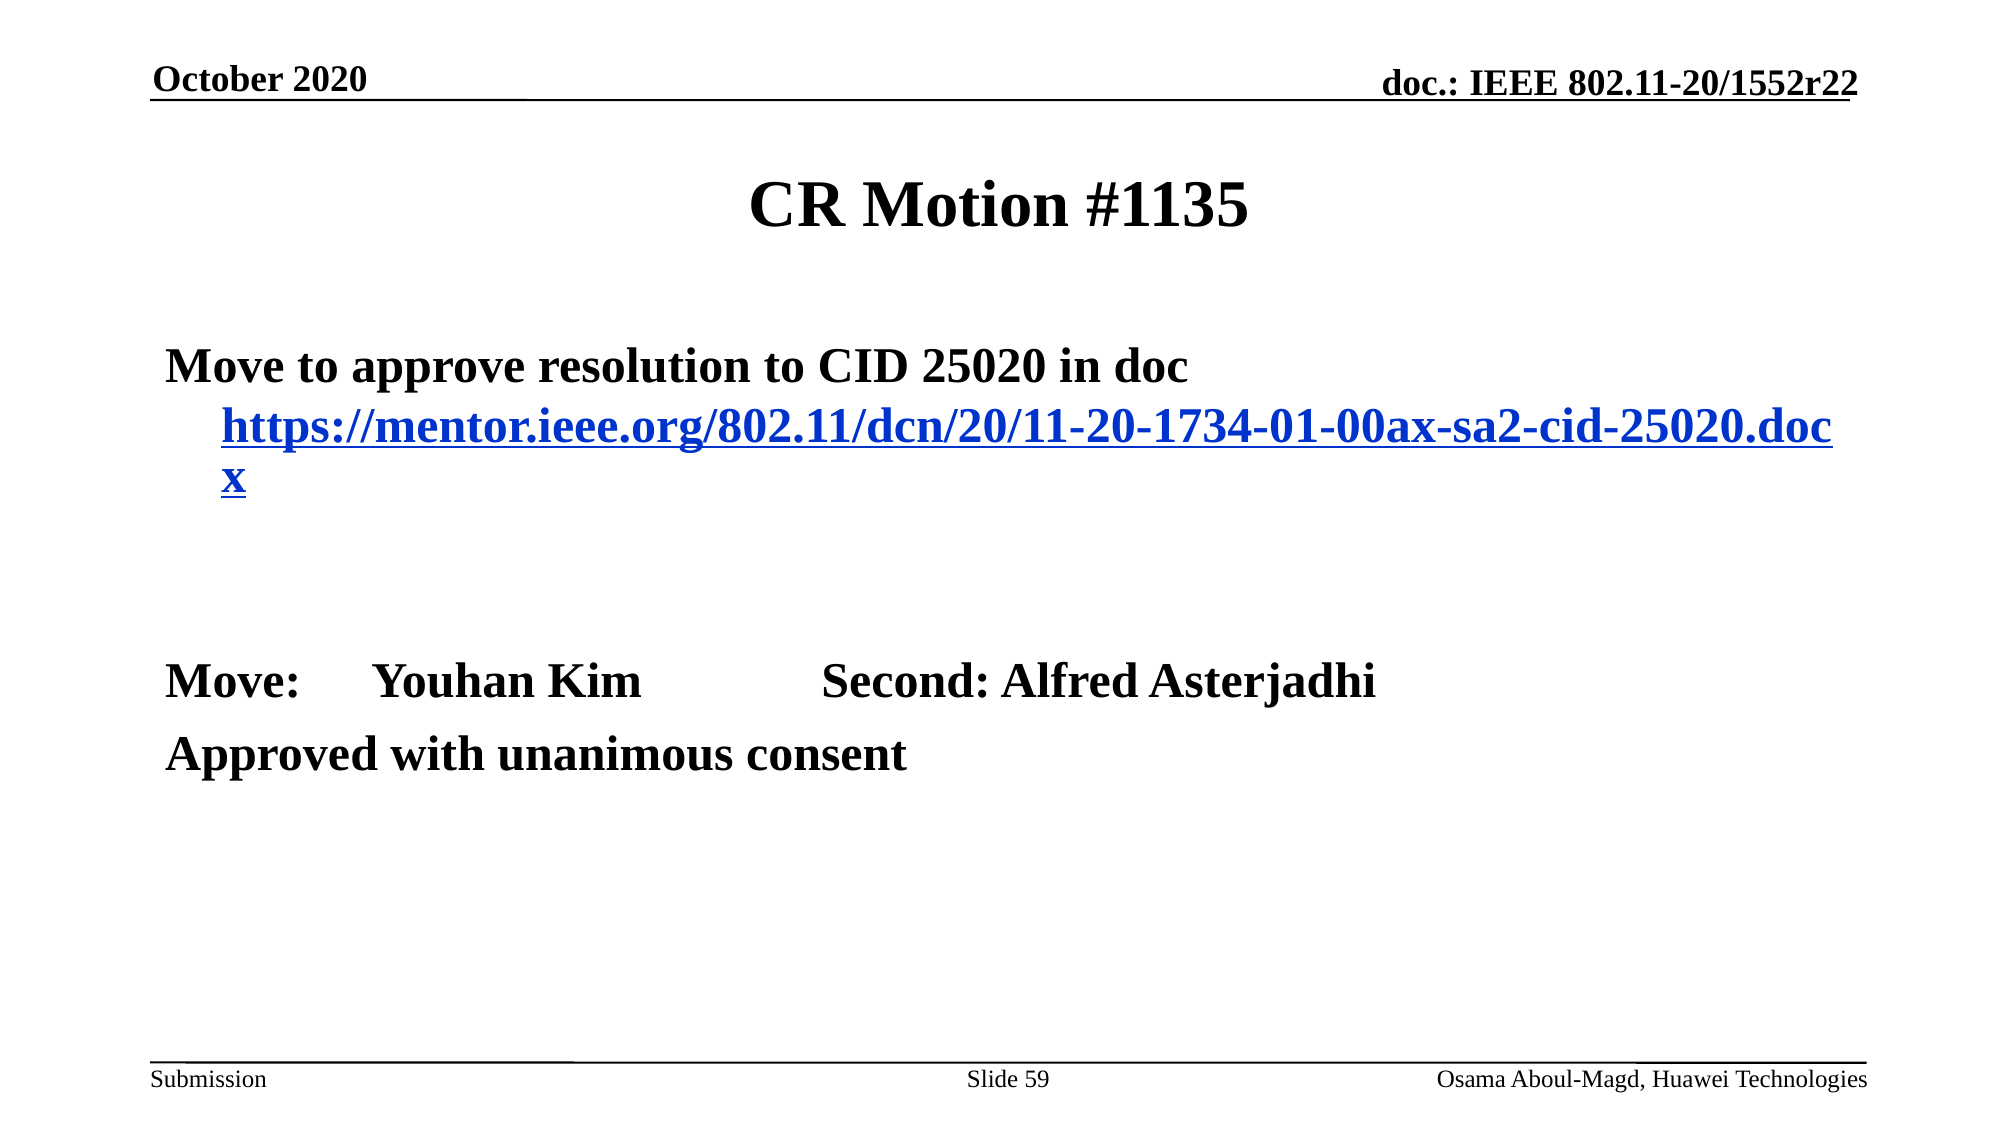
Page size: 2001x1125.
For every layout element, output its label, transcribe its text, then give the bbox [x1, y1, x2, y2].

list Move to approve resolution to CID 25020 in doc https://mentor.ieee.org/802.11/dcn/20/11-20-1734-01-00ax-sa2-cid-25020.docx Move: Youhan Kim Second: Alfred Asterjadhi Approved with unanimous consent [149, 324, 1850, 1000]
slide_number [152, 54, 563, 100]
title CR Motion #1135 [149, 112, 1850, 288]
footer Osama Aboul-Magd, Huawei Technologies [1171, 1061, 1869, 1093]
slide_number Slide 59 [950, 1061, 1067, 1123]
